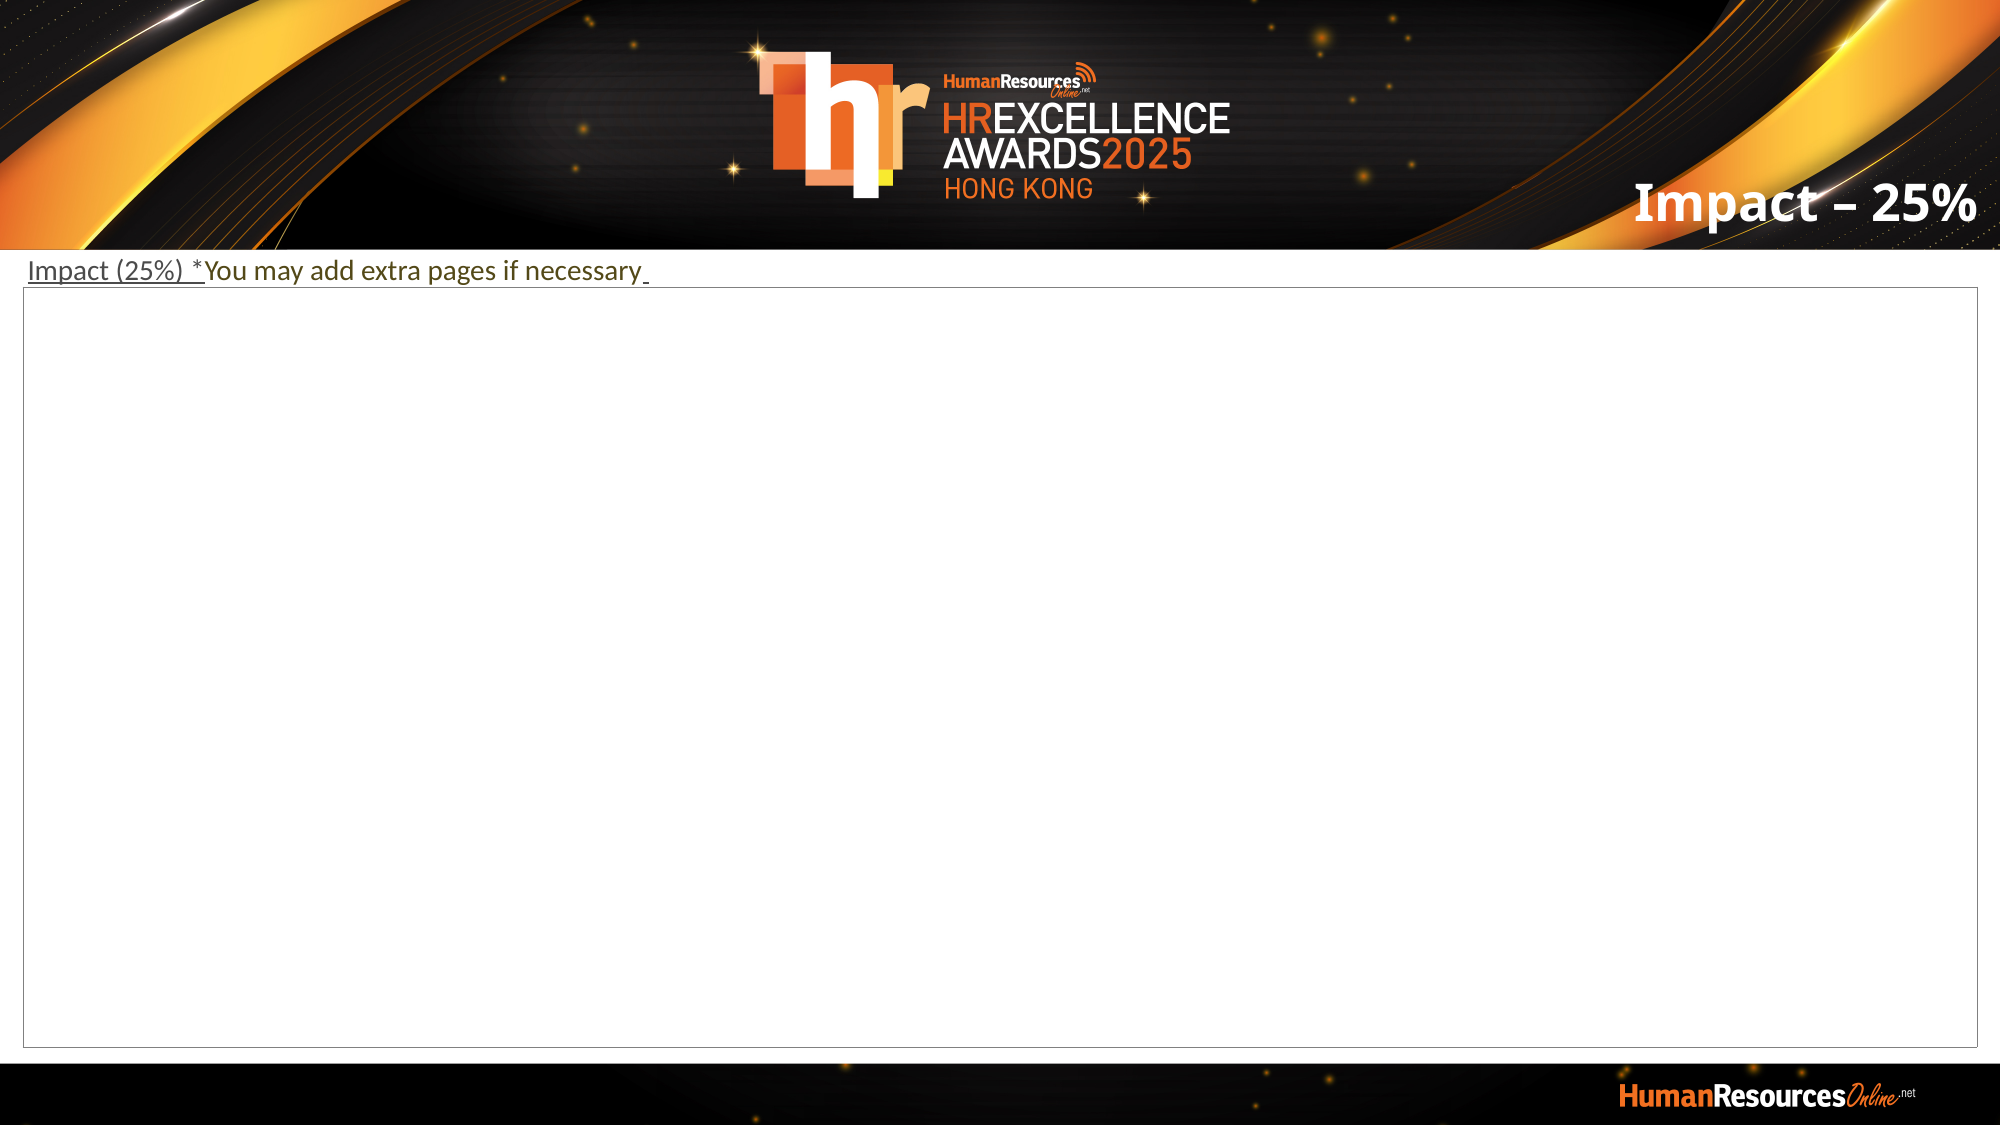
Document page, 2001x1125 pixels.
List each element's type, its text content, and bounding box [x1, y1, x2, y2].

picture [0, 0, 2000, 1125]
table_header [24, 288, 1977, 1047]
text_box Impact (25%) *You may add extra pages if necessary [12, 243, 923, 294]
text_box Impact – 25% [1619, 156, 2000, 244]
